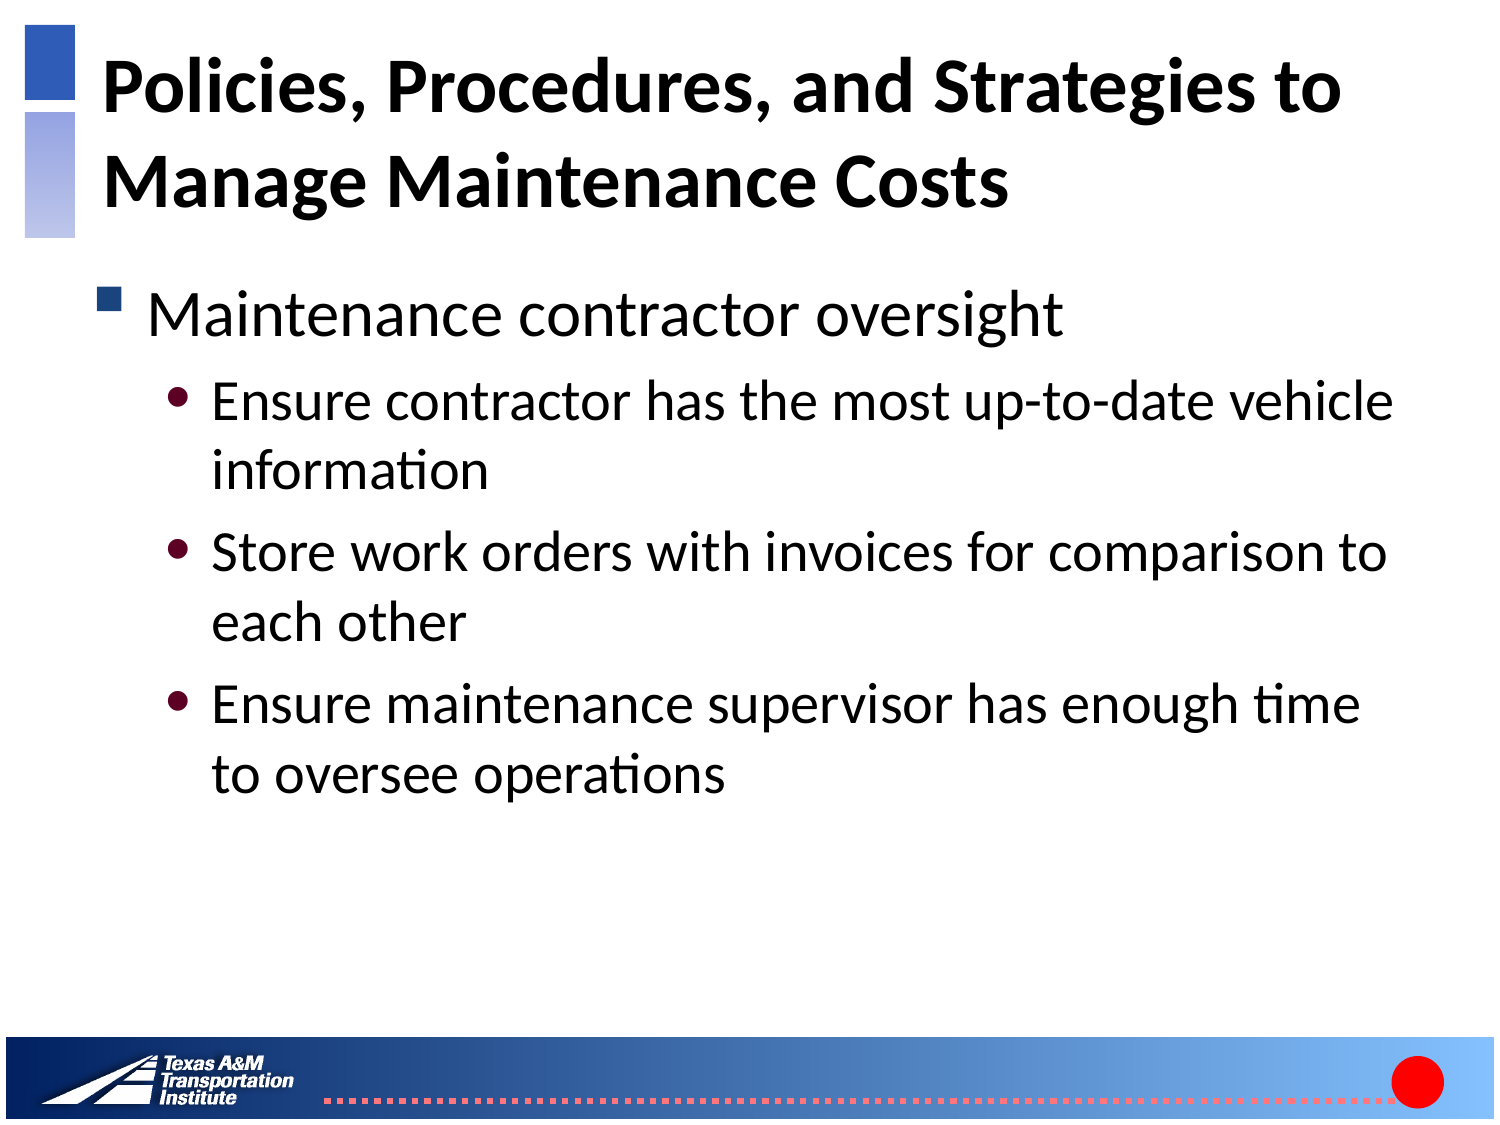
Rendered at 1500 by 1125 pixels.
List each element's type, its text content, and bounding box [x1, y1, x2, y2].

list Maintenance contractor oversight Ensure contractor has the most up-to-date vehicle information Store work orders with invoices for comparison to each other Ensure maintenance supervisor has enough time to oversee operations [75, 262, 1425, 1000]
picture [37, 1037, 300, 1125]
title Policies, Procedures, and Strategies to Manage Maintenance Costs [87, 24, 1425, 233]
